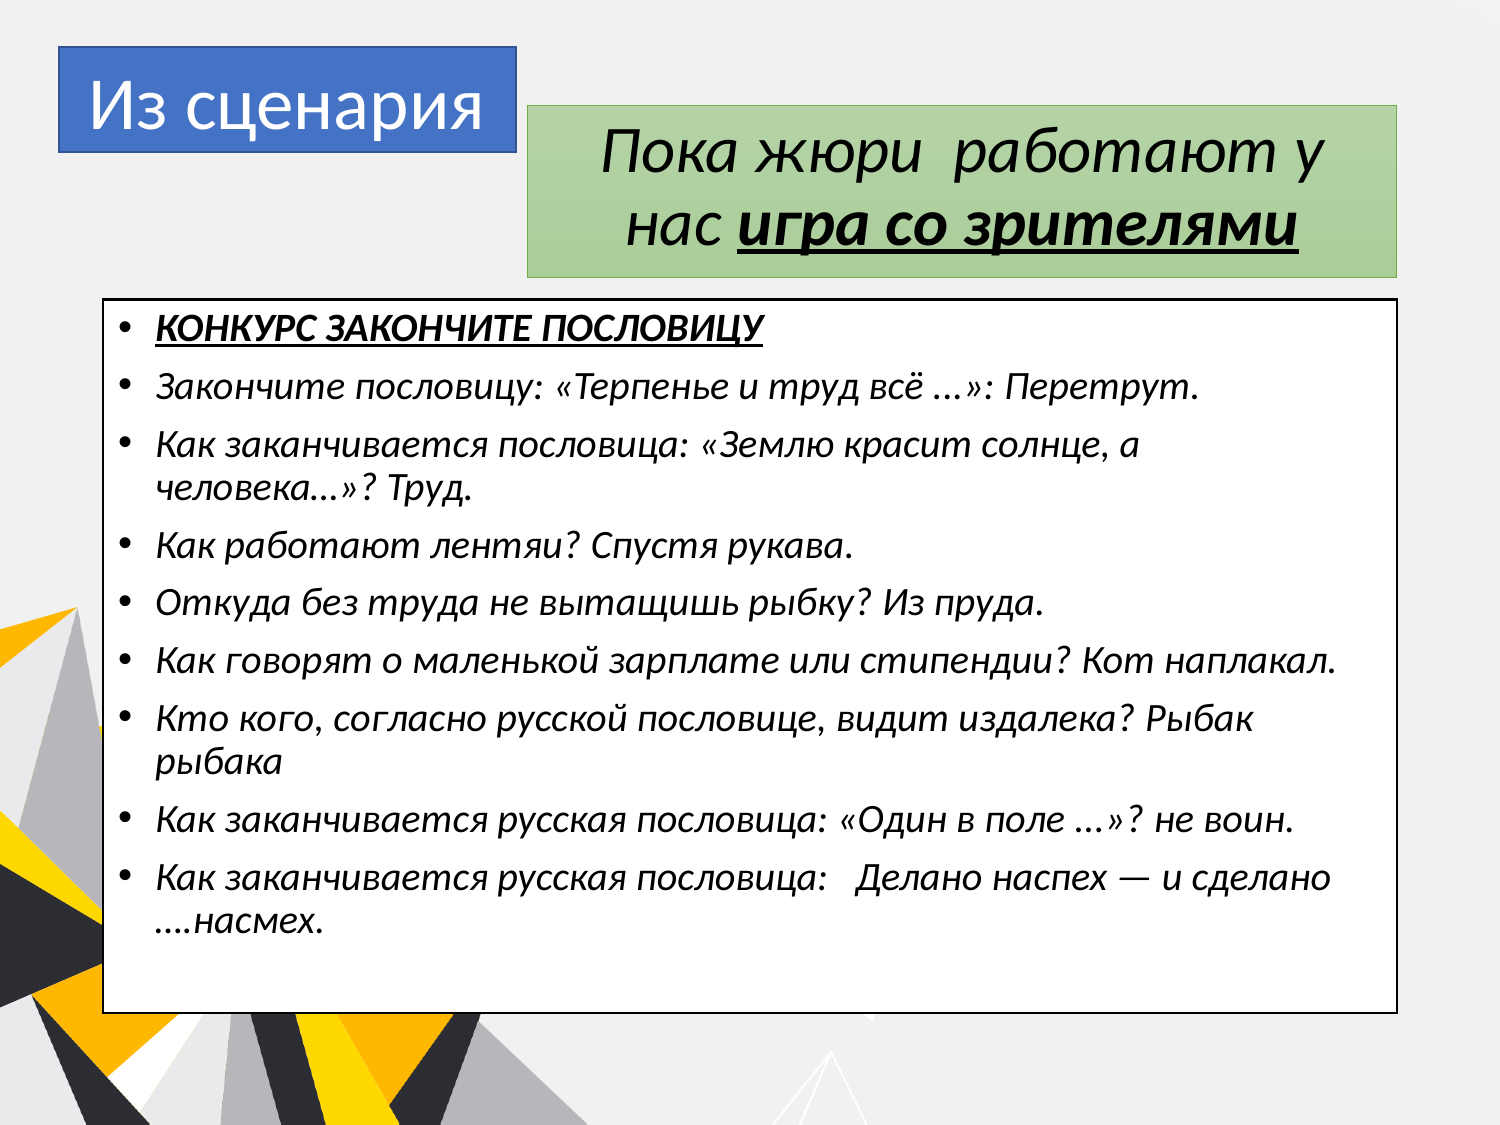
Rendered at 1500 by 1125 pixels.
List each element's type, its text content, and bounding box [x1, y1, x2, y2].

title Пока жюри работают у нас игра со зрителями [527, 105, 1397, 278]
list КОНКУРС ЗАКОНЧИТЕ ПОСЛОВИЦУ Закончите пословицу: «Терпенье и труд всё ...»: Перетрут. Как заканчивается пословица: «Землю красит солнце, а человека…»? Труд. Как работают лентяи? Спустя рукава. Откуда без труда не вытащишь рыбку? Из пруда. Как говорят о маленькой зарплате или стипендии? Кот наплакал. Кто кого, согласно русской пословице, видит издалека? Рыбак рыбака Как заканчивается русская пословица: «Один в поле ...»? не воин. Как заканчивается русская пословица: Делано наспех — и сделано ….насмех. [102, 298, 1398, 1014]
picture [0, 0, 1500, 1125]
text_box Из сценария [58, 46, 517, 153]
